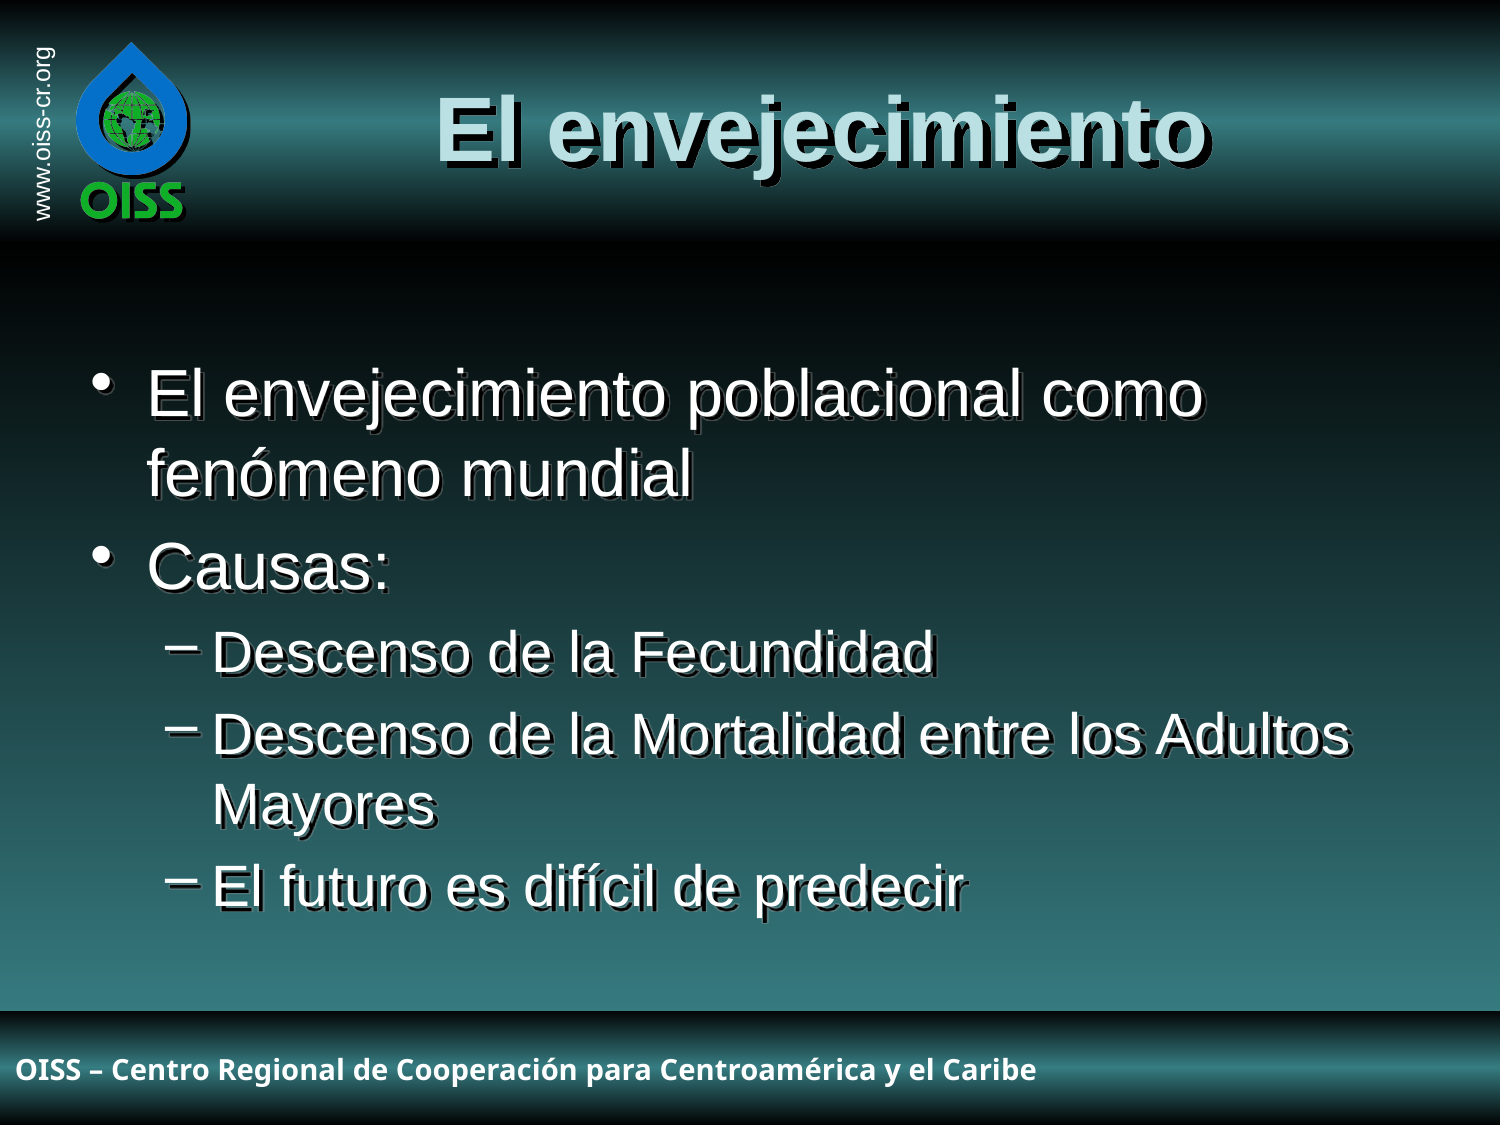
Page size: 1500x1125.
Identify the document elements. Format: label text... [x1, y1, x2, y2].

list El envejecimiento poblacional como fenómeno mundial Causas: Descenso de la Fecundidad Descenso de la Mortalidad entre los Adultos Mayores El futuro es difícil de predecir [74, 262, 1426, 1006]
picture [76, 42, 187, 221]
title El envejecimiento [218, 30, 1426, 219]
